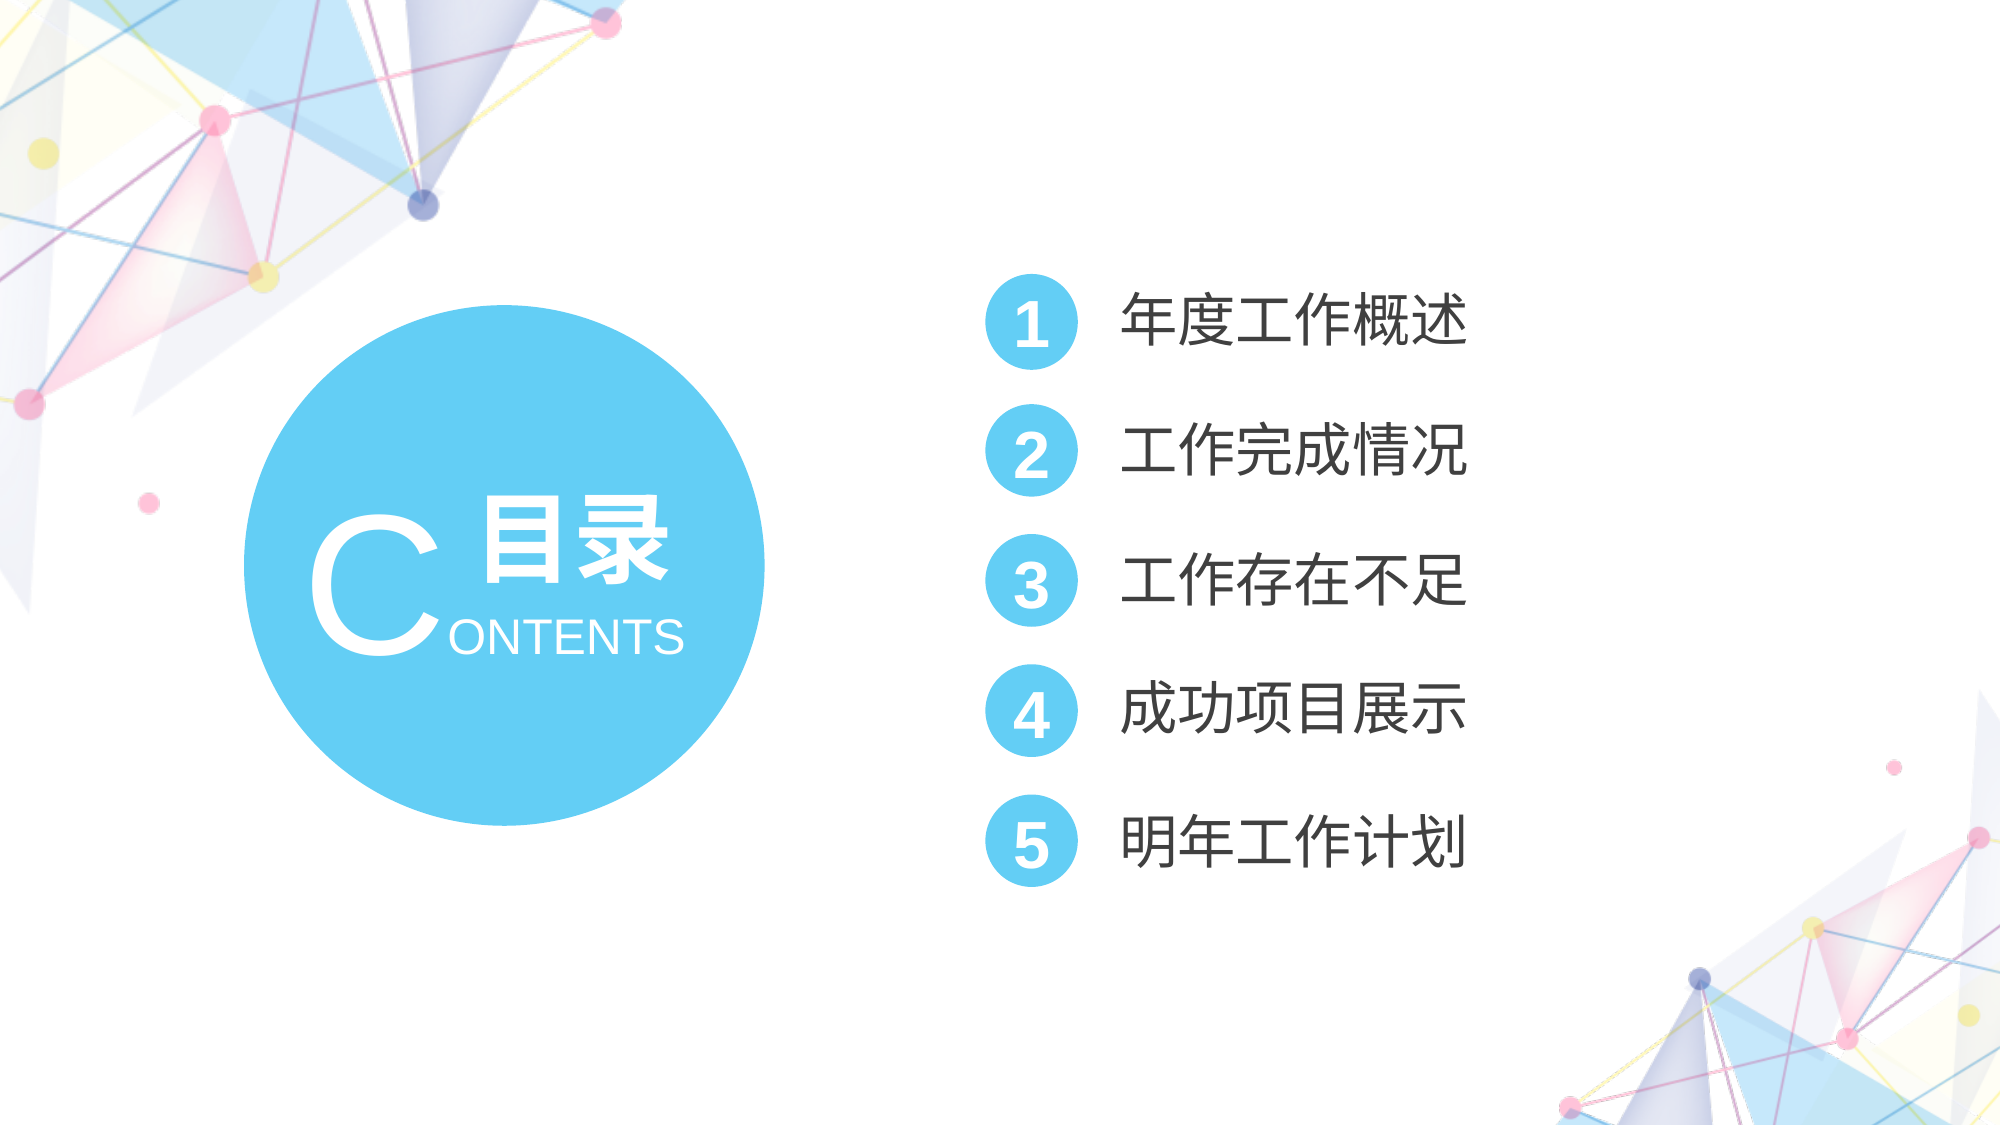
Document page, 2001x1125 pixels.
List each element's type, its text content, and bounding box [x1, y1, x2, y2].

text_box 3 [985, 534, 1078, 629]
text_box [232, 446, 757, 705]
text_box 明年工作计划 [1104, 797, 1390, 953]
text_box [372, 790, 636, 826]
text_box 5 [985, 794, 1078, 890]
text_box 工作完成情况 [1104, 405, 1670, 491]
text_box 成功项目展示 [1104, 664, 1390, 749]
text_box 年度工作概述 [1104, 275, 1670, 361]
text_box 4 [985, 664, 1078, 759]
text_box 1 [985, 273, 1078, 369]
picture [1390, 565, 2000, 1125]
text_box 2 [985, 404, 1078, 499]
text_box 工作存在不足 [1104, 535, 1670, 621]
picture [0, 0, 861, 790]
